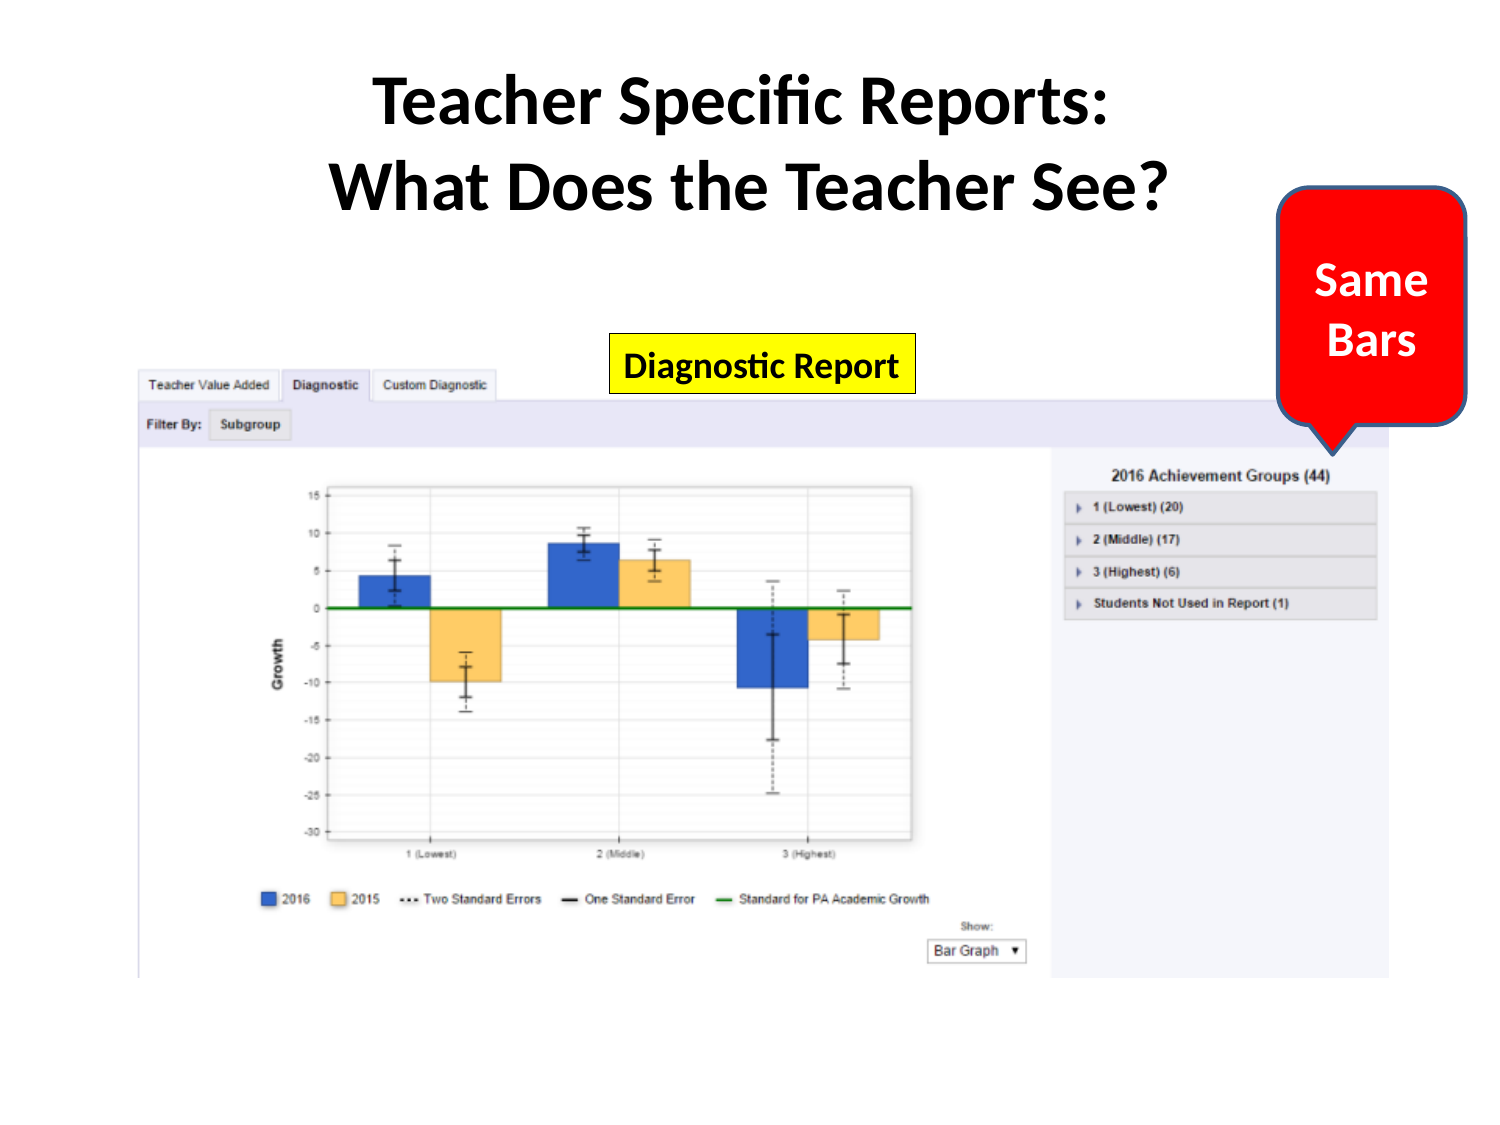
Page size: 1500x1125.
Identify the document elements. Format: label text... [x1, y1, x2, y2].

title Teacher Specific Reports: What Does the Teacher See? [75, 45, 1425, 233]
text_box Same Bars [1275, 185, 1468, 428]
text_box Diagnostic Report [609, 333, 916, 362]
picture [135, 363, 1389, 979]
